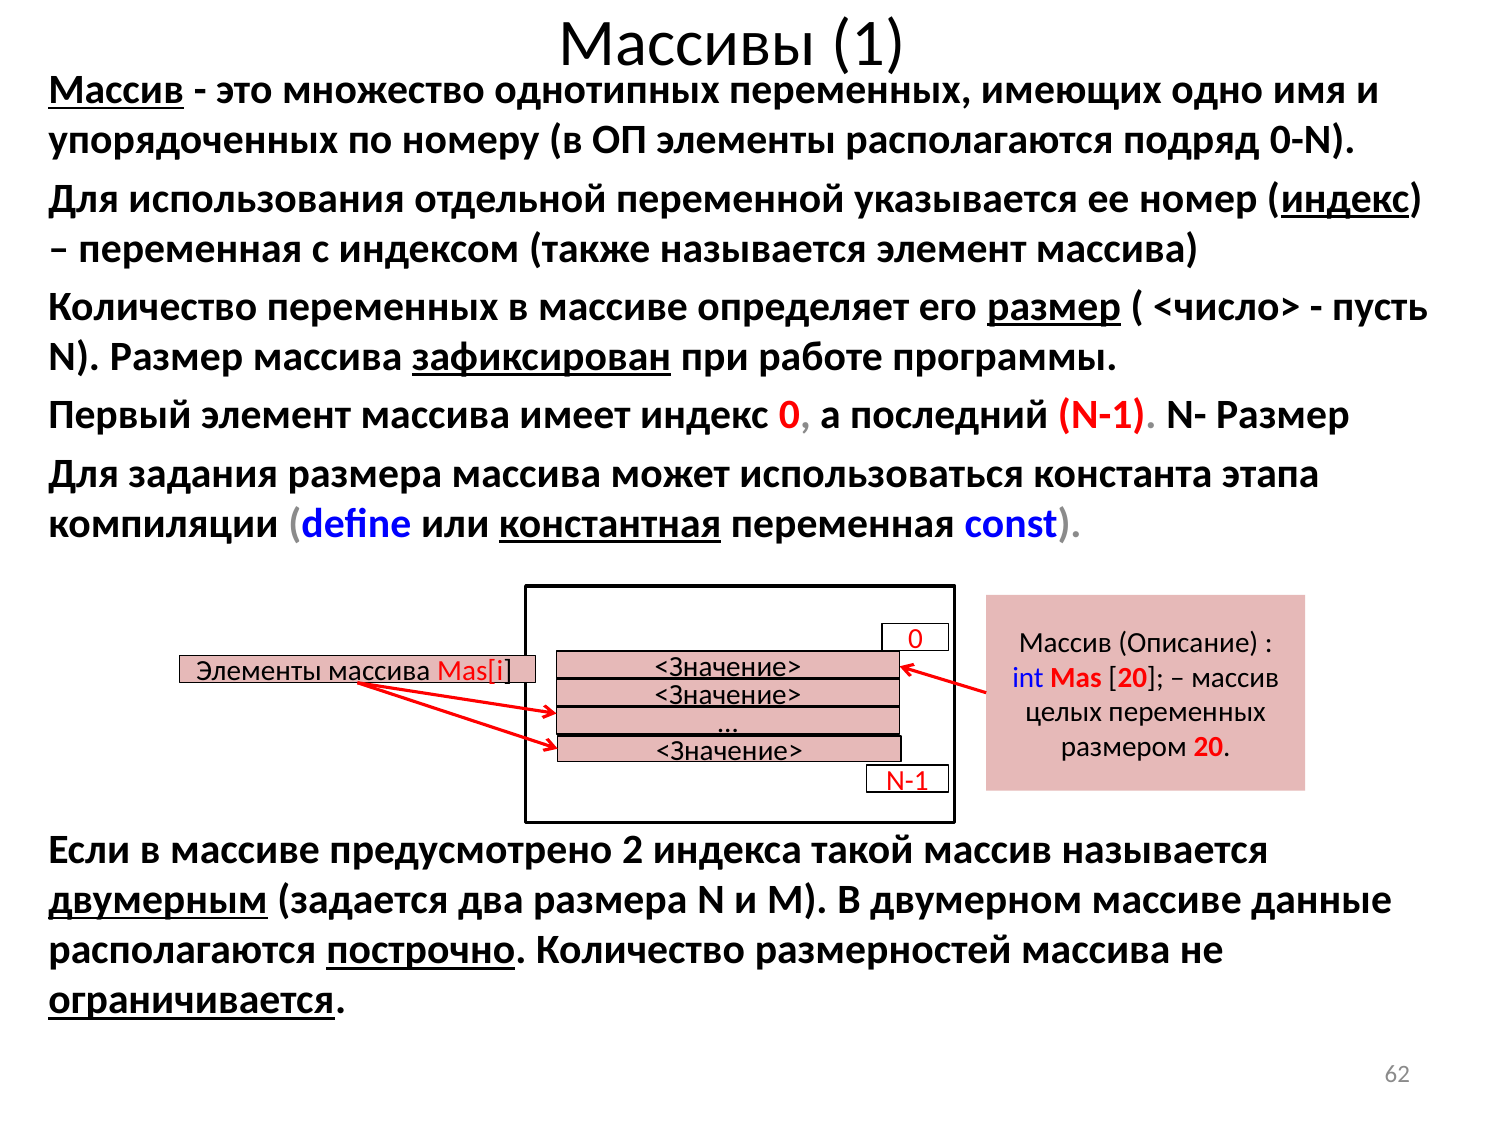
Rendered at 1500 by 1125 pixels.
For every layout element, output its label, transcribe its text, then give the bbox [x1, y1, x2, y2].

slide_number 62 [1074, 1042, 1425, 1103]
title Массивы (1) [159, 0, 1306, 54]
text_box Массив - это множество однотипных переменных, имеющих одно имя и упорядоченных по номеру (в ОП элементы располагаются подряд 0-N). Для использования отдельной переменной указывается ее номер (индекс) – переменная с индексом (также называется элемент массива) Количество переменных в массиве определяет его размер ( <число> - пусть N). Размер массива зафиксирован при работе программы. Первый элемент массива имеет индекс 0, а последний (N-1). N- Размер Для задания размера массива может использоваться константа этапа компиляции (define или константная переменная const). Если в массиве предусмотрено 2 индекса такой массив называется двумерным (задается два размера N и M). В двумерном массиве данные располагаются построчно. Количество размерностей массива не ограничивается. [33, 54, 1457, 988]
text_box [179, 585, 1306, 823]
